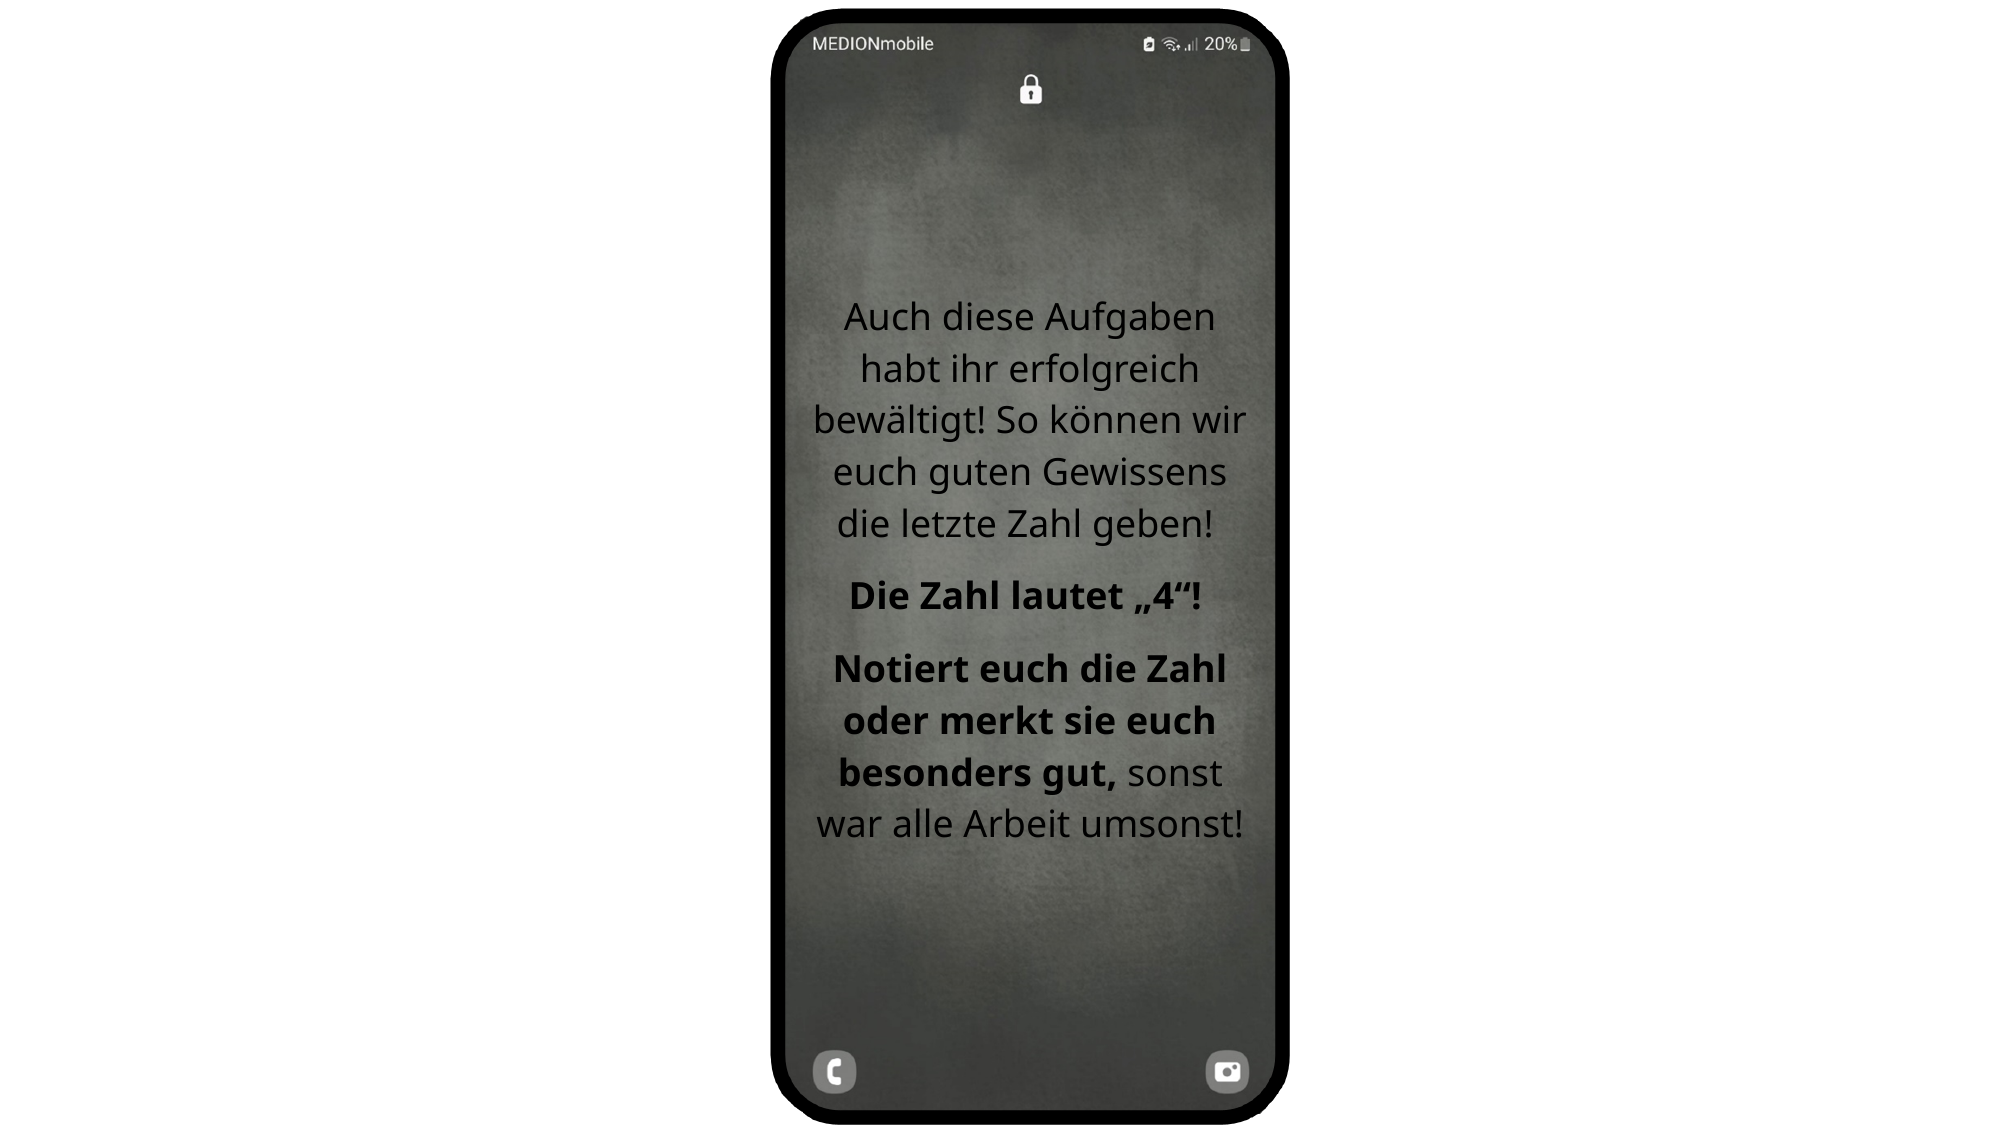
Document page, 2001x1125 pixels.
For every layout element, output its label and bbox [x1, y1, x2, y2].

text_box [770, 8, 1290, 1125]
